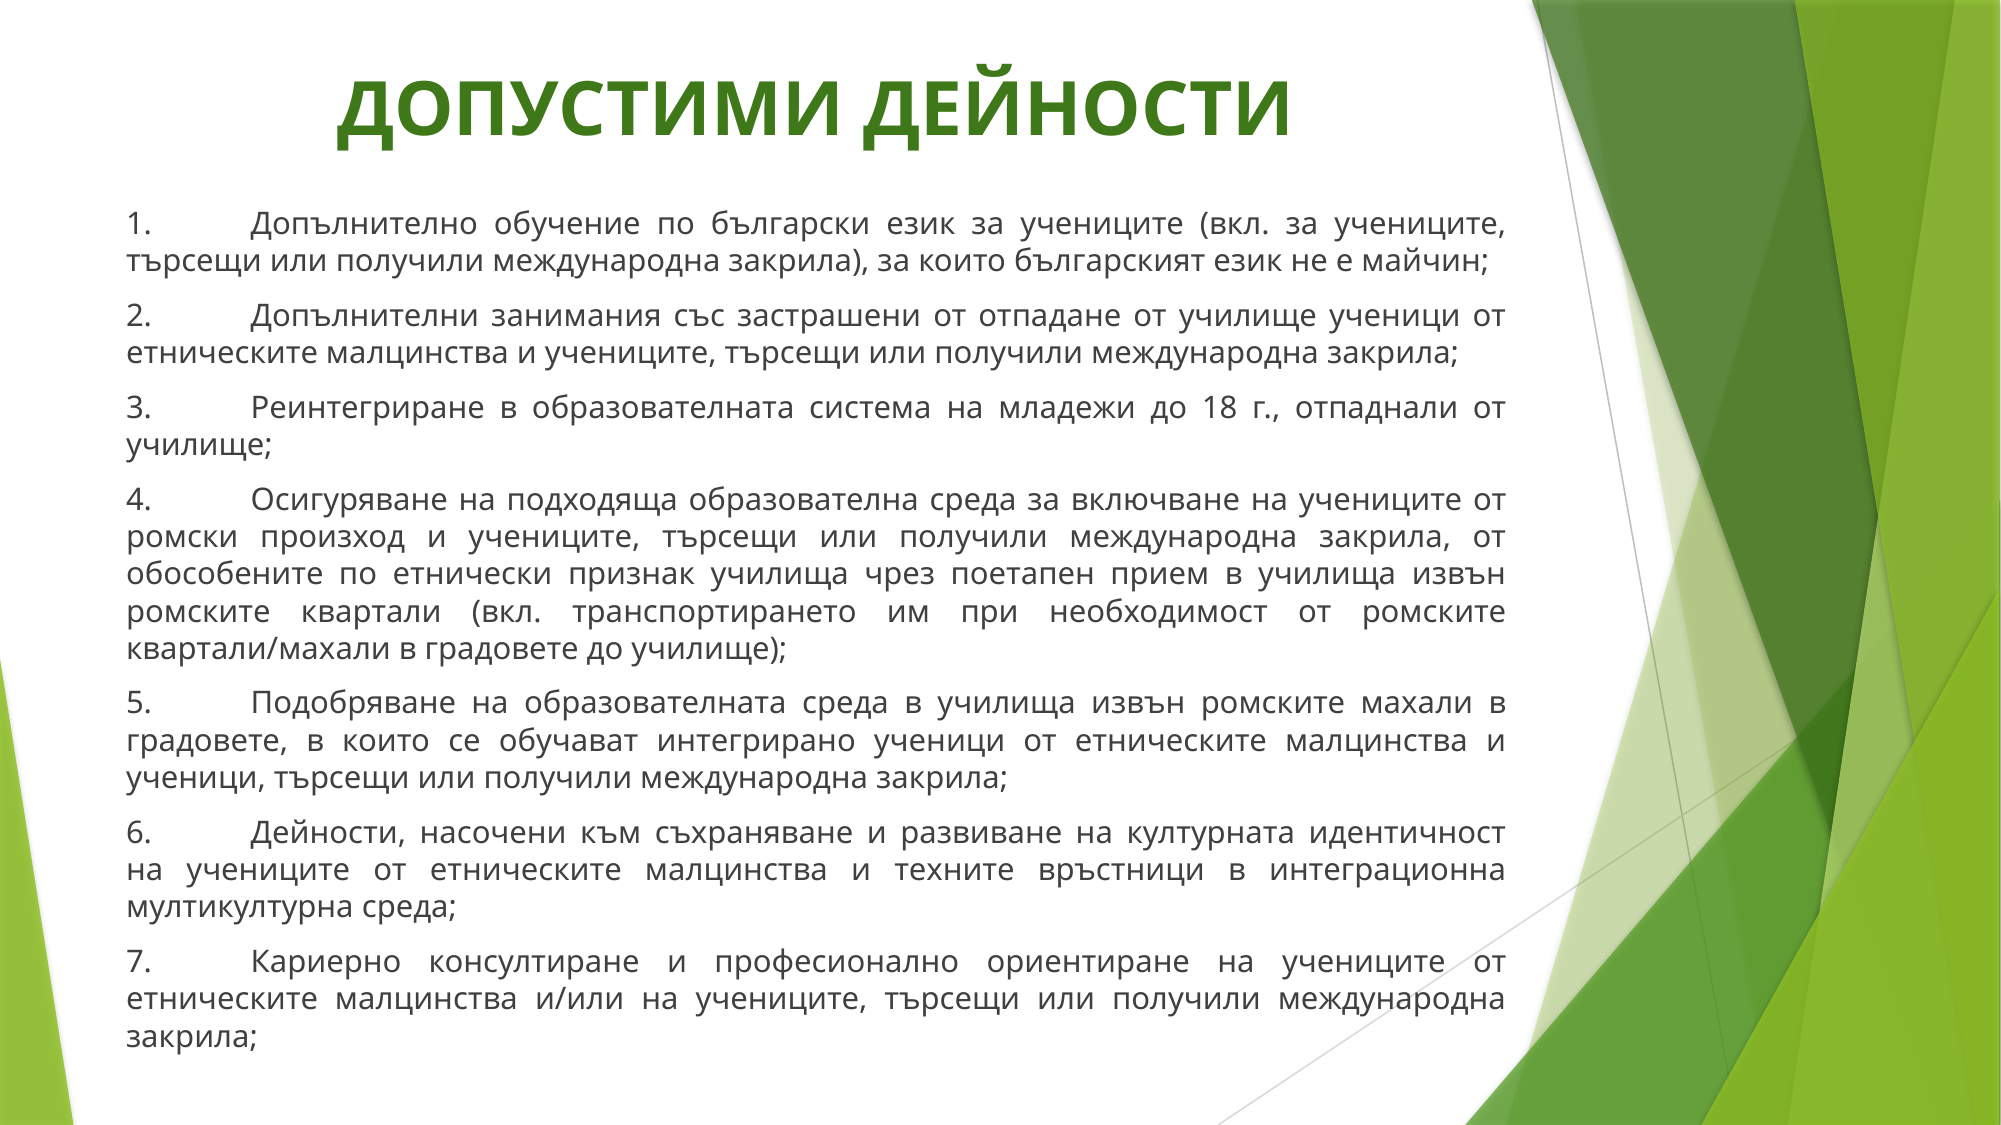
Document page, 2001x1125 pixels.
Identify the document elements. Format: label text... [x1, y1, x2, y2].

list 1. Допълнително обучение по български език за учениците (вкл. за учениците, търсещи или получили международна закрила), за които българският език не е майчин; 2. Допълнителни занимания със застрашени от отпадане от училище ученици от етническите малцинства и учениците, търсещи или получили международна закрила; 3. Реинтегриране в образователната система на младежи до 18 г., отпаднали от училище; 4. Осигуряване на подходяща образователна среда за включване на учениците от ромски произход и учениците, търсещи или получили международна закрила, от обособените по етнически признак училища чрез поетапен прием в училища извън ромските квартали (вкл. транспортирането им при необходимост от ромските квартали/махали в градовете до училище); 5. Подобряване на образователната среда в училища извън ромските махали в градовете, в които се обучават интегрирано ученици от етническите малцинства и ученици, търсещи или получили международна закрила; 6. Дейности, насочени към съхраняване и развиване на културната идентичност на учениците от етническите малцинства и техните връстници в интеграционна мултикултурна среда; 7. Кариерно консултиране и професионално ориентиране на учениците от етническите малцинства и/или на учениците, търсещи или получили международна закрила; [111, 195, 1522, 1089]
title ДОПУСТИМИ ДЕЙНОСТИ [111, 52, 1522, 170]
